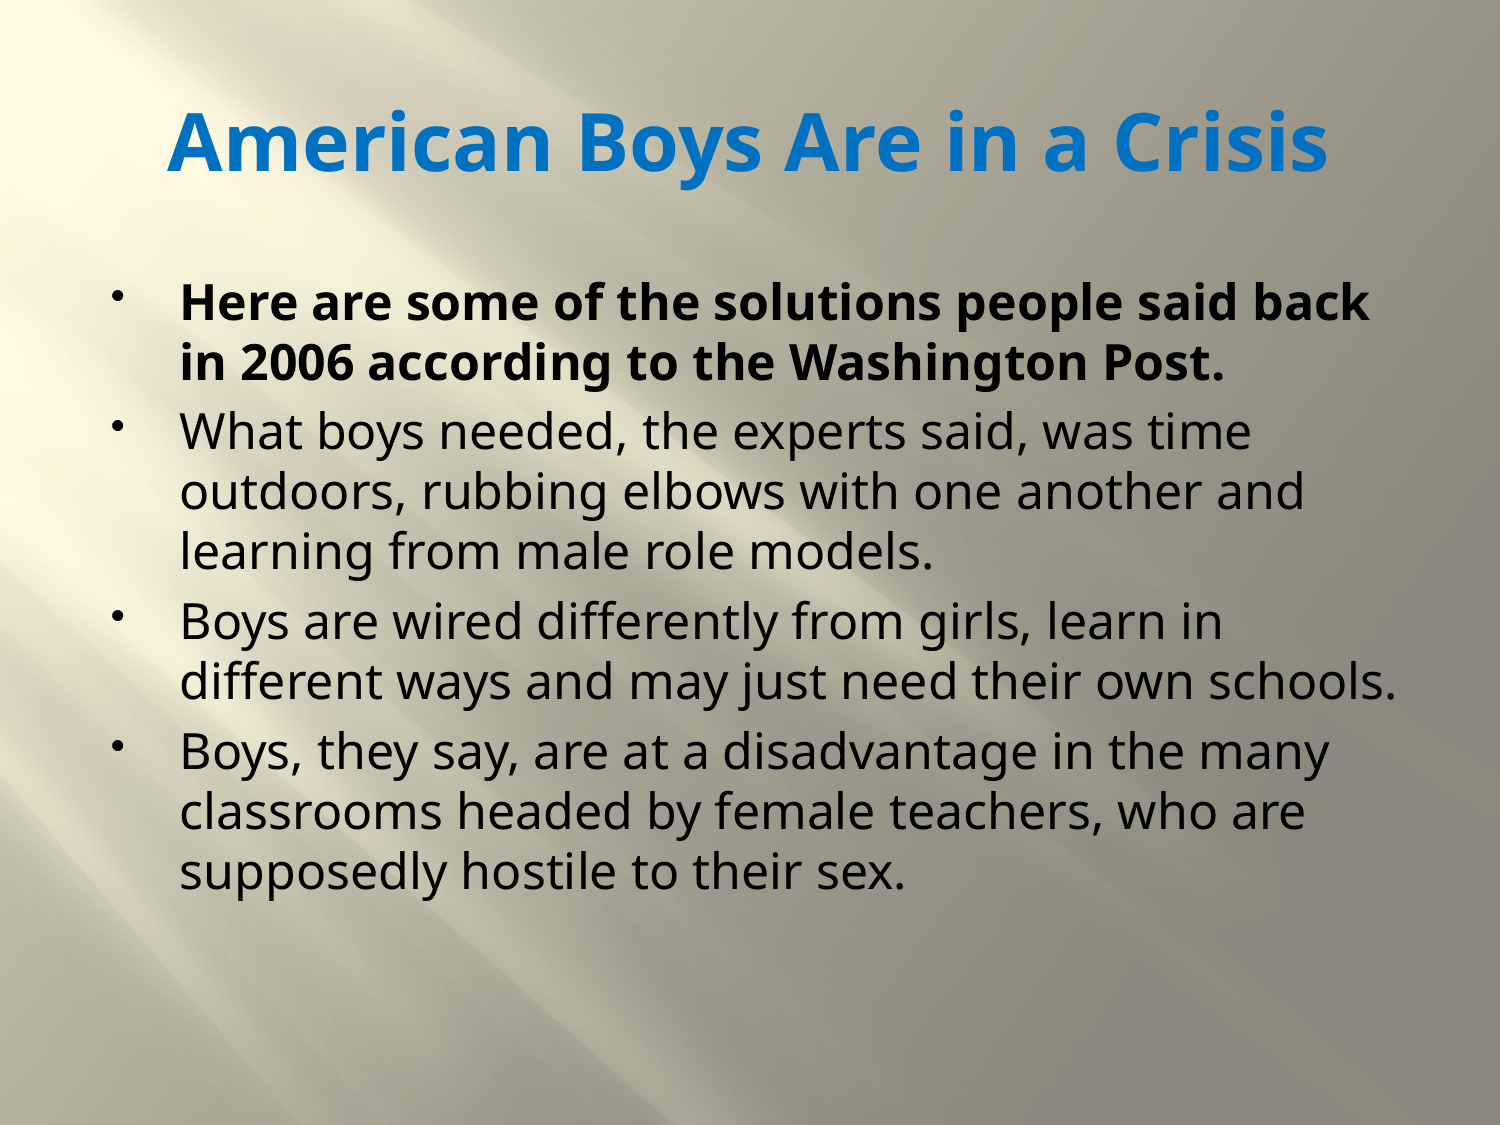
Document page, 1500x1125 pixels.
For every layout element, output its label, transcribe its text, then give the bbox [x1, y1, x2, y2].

title American Boys Are in a Crisis [75, 45, 1425, 233]
list Here are some of the solutions people said back in 2006 according to the Washington Post. What boys needed, the experts said, was time outdoors, rubbing elbows with one another and learning from male role models. Boys are wired differently from girls, learn in different ways and may just need their own schools. Boys, they say, are at a disadvantage in the many classrooms headed by female teachers, who are supposedly hostile to their sex. [75, 262, 1425, 1035]
